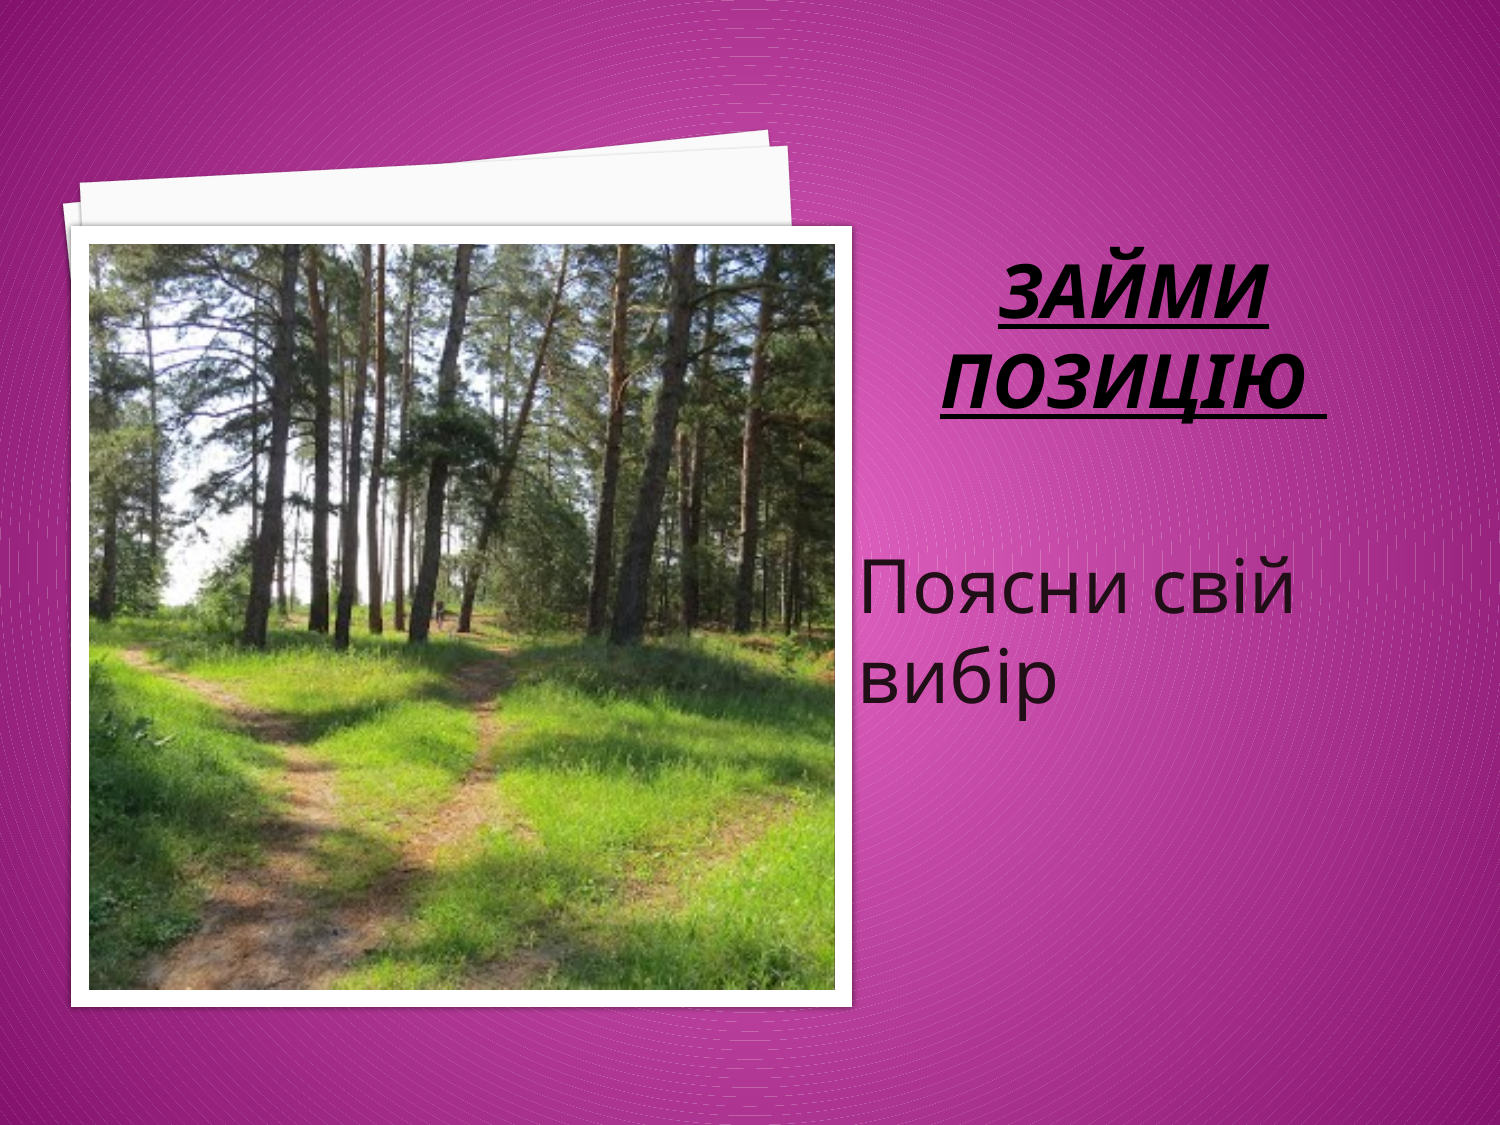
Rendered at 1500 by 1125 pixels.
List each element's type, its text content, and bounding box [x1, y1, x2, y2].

title Займи позицію [820, 187, 1447, 538]
picture [88, 243, 835, 990]
list Поясни свій вибір [858, 538, 1447, 976]
